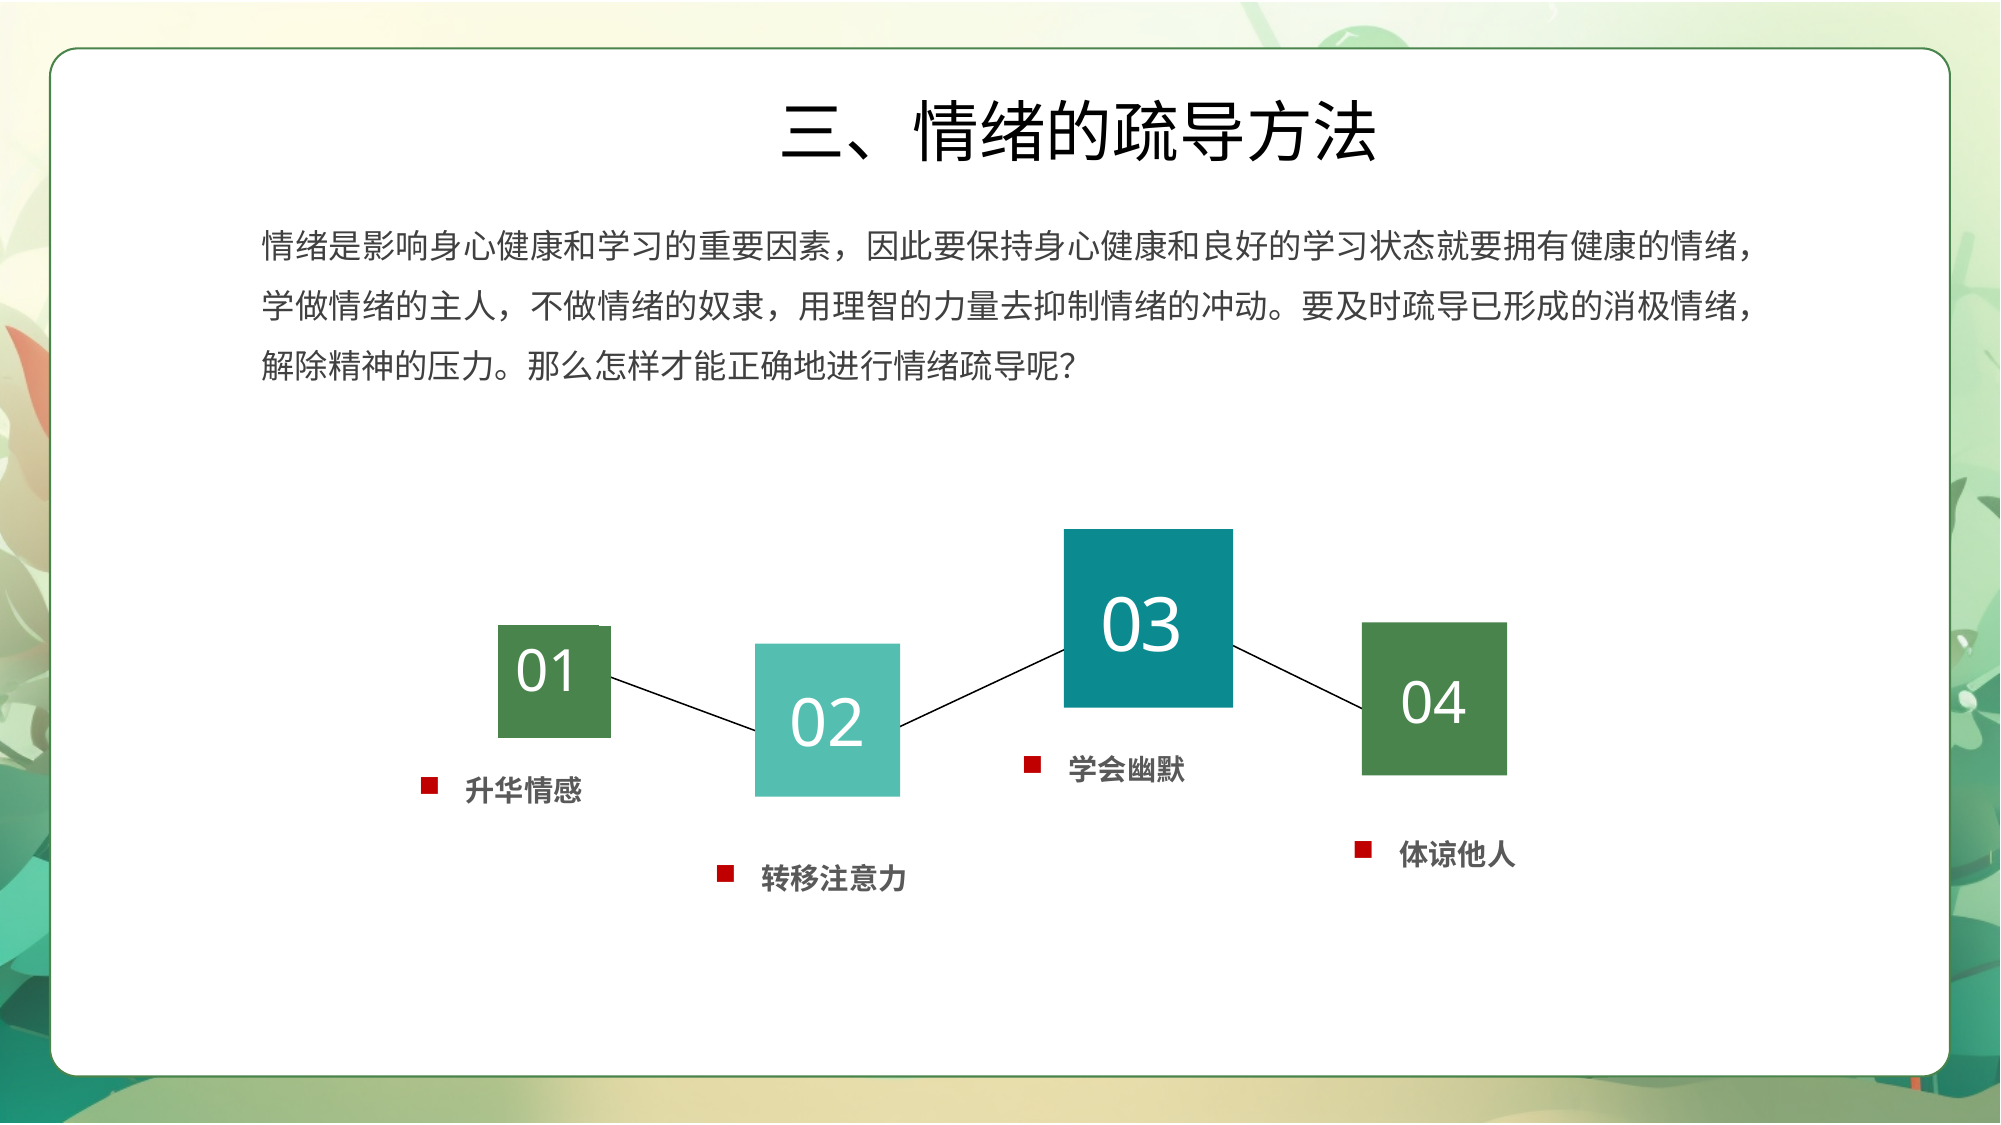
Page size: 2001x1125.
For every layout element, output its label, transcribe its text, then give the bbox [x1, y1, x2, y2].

text_box 升华情感 [403, 764, 651, 815]
text_box 三、情绪的疏导方法 [459, 82, 1700, 177]
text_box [1361, 622, 1508, 776]
text_box 学会幽默 [1007, 759, 1275, 794]
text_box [498, 626, 611, 738]
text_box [755, 643, 901, 797]
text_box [604, 607, 1398, 759]
text_box 情绪是影响身心健康和学习的重要因素，因此要保持身心健康和良好的学习状态就要拥有健康的情绪，学做情绪的主人，不做情绪的奴隶，用理智的力量去抑制情绪的冲动。要及时疏导已形成的消极情绪，解除精神的压力。那么怎样才能正确地进行情绪疏导呢？ [246, 197, 1753, 393]
text_box 转移注意力 [699, 852, 967, 903]
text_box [1063, 528, 1234, 708]
picture [0, 2, 2000, 1123]
text_box 体谅他人 [1337, 829, 1621, 879]
